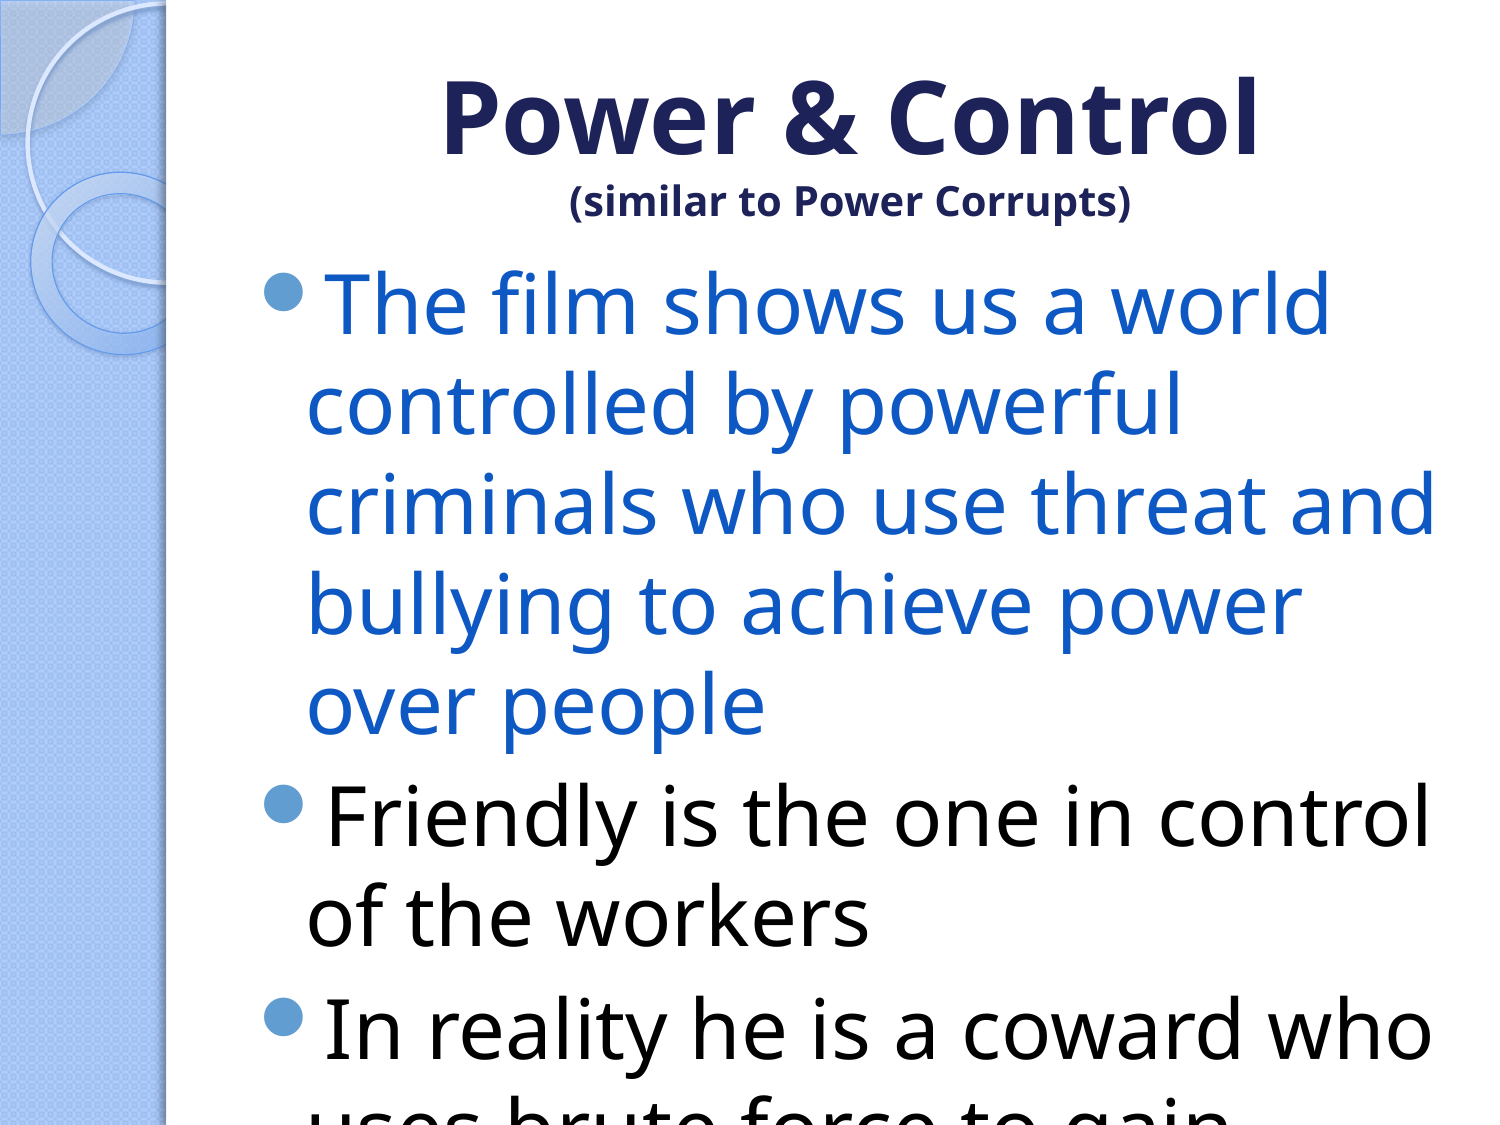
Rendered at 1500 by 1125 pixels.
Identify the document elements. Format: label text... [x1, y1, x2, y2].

title Power & Control (similar to Power Corrupts) [235, 45, 1466, 233]
list The film shows us a world controlled by powerful criminals who use threat and bullying to achieve power over people Friendly is the one in control of the workers In reality he is a coward who uses brute force to gain control [230, 243, 1461, 1059]
